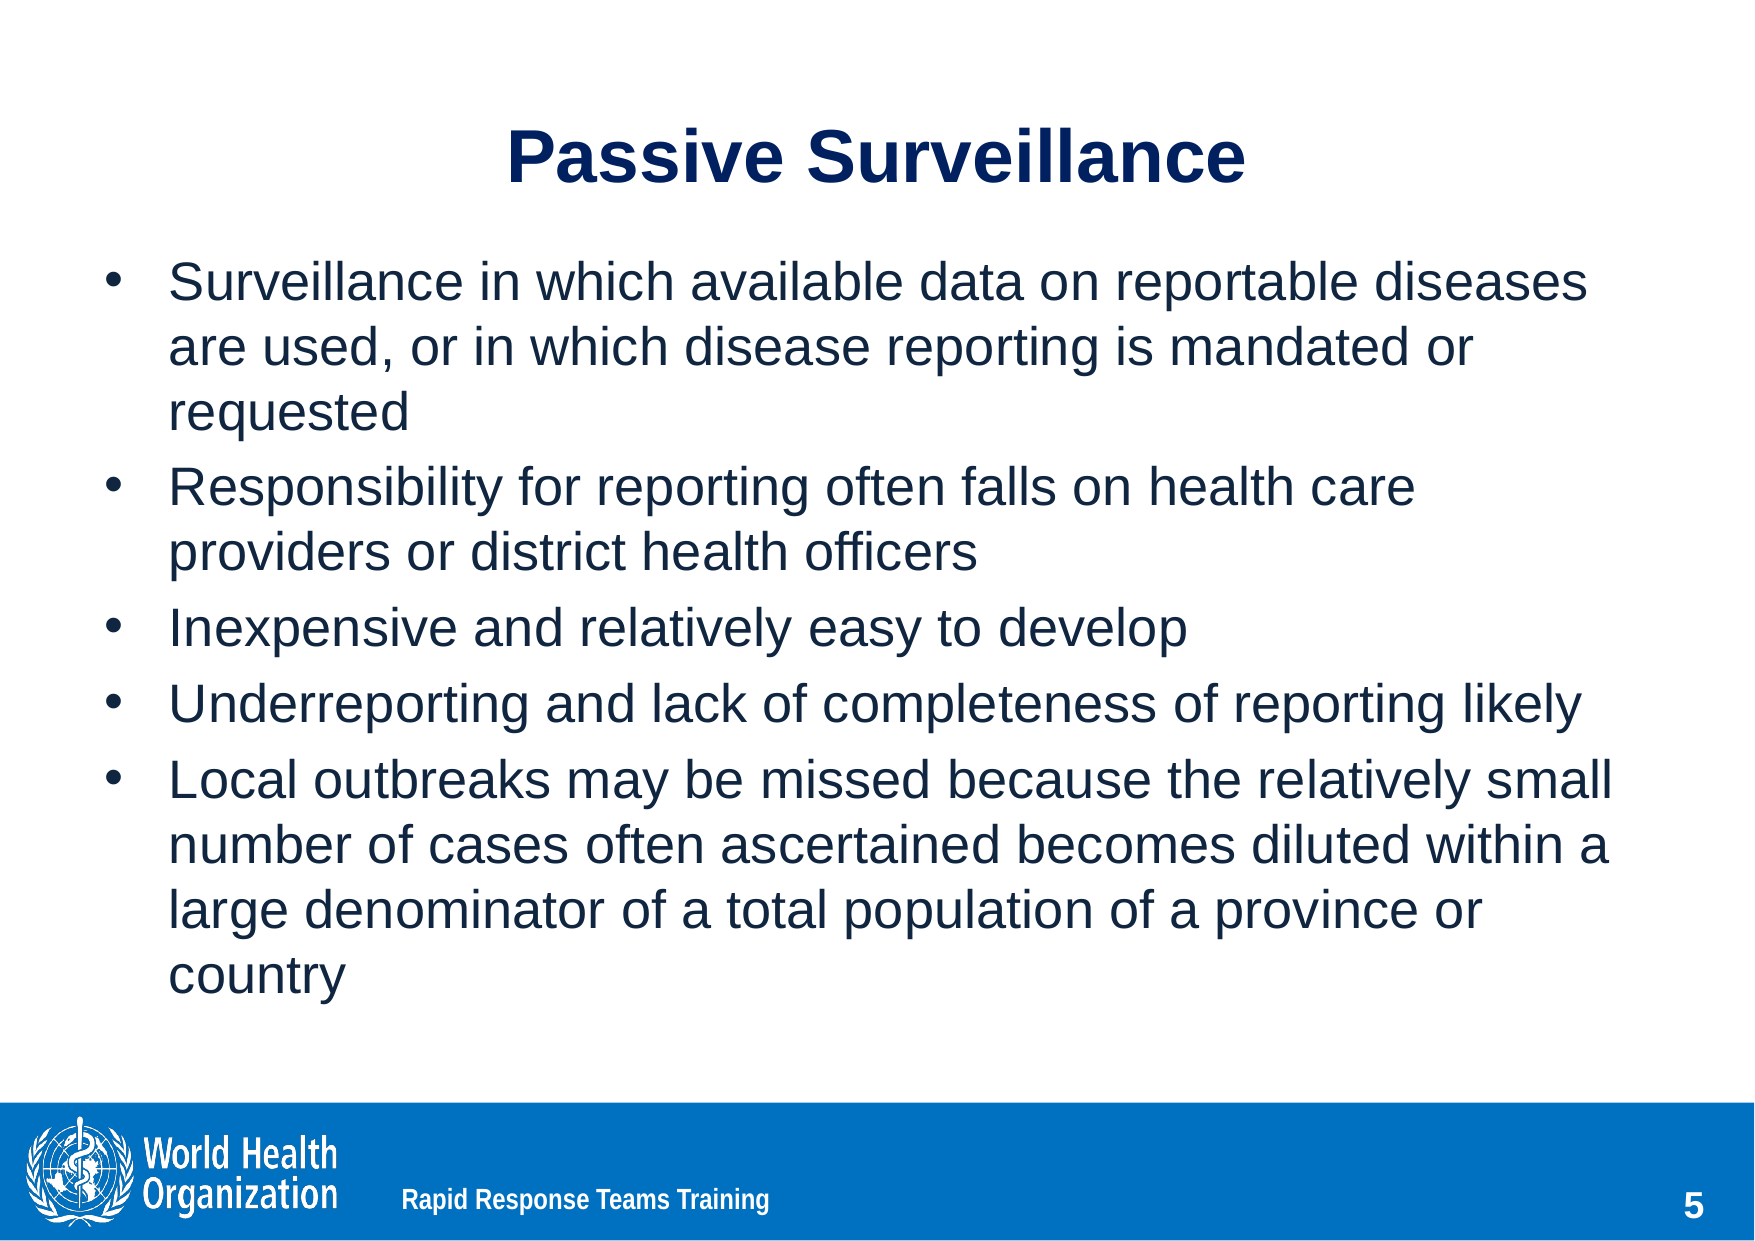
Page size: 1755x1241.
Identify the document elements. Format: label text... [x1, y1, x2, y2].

picture [25, 1116, 337, 1227]
list Surveillance in which available data on reportable diseases are used, or in which disease reporting is mandated or requested Responsibility for reporting often falls on health care providers or district health officers Inexpensive and relatively easy to develop Underreporting and lack of completeness of reporting likely Local outbreaks may be missed because the relatively small number of cases often ascertained becomes diluted within a large denominator of a total population of a province or country [87, 237, 1667, 1108]
title Passive Surveillance [87, 49, 1667, 237]
